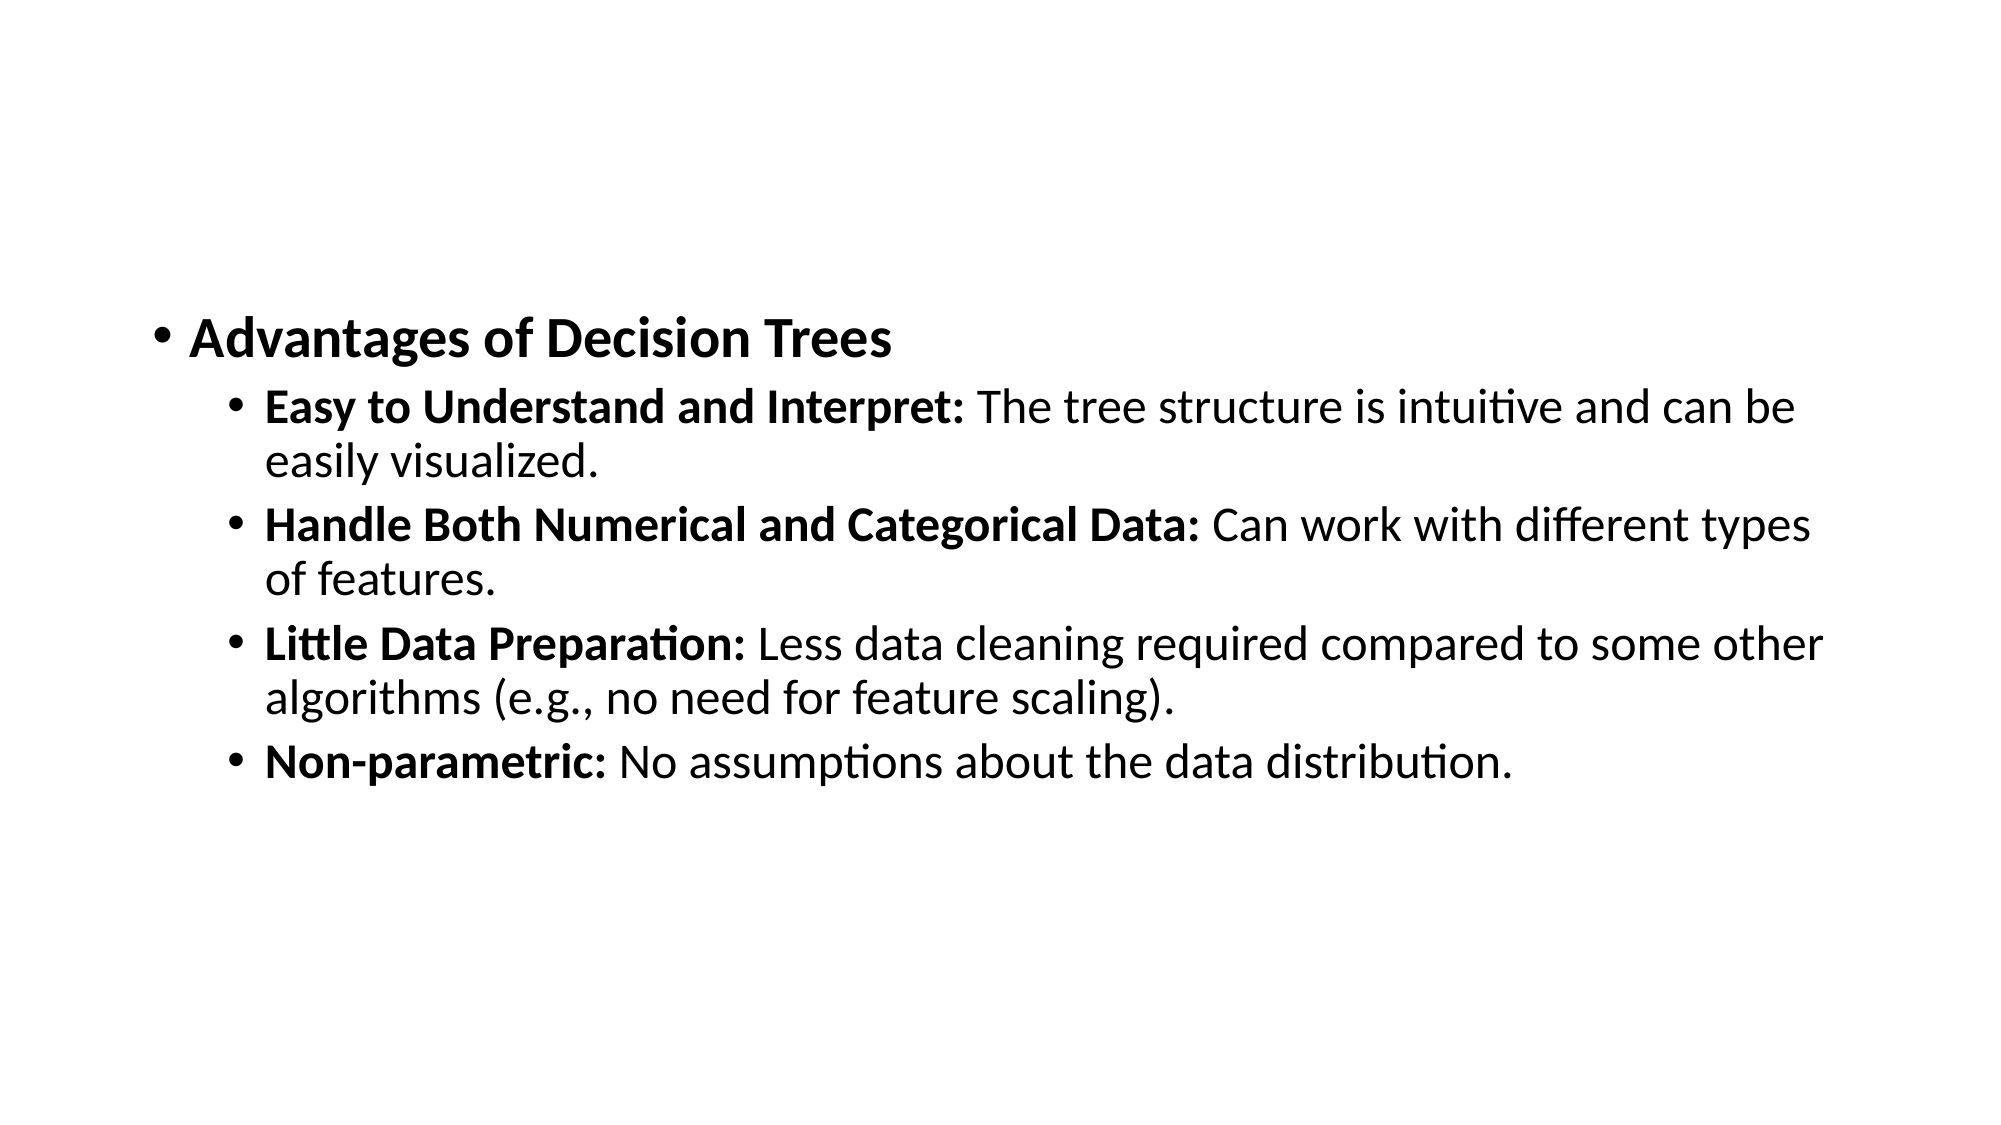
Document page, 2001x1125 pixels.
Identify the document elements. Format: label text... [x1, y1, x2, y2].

list Advantages of Decision Trees Easy to Understand and Interpret: The tree structure is intuitive and can be easily visualized. Handle Both Numerical and Categorical Data: Can work with different types of features. Little Data Preparation: Less data cleaning required compared to some other algorithms (e.g., no need for feature scaling). Non-parametric: No assumptions about the data distribution. [137, 299, 1863, 1014]
